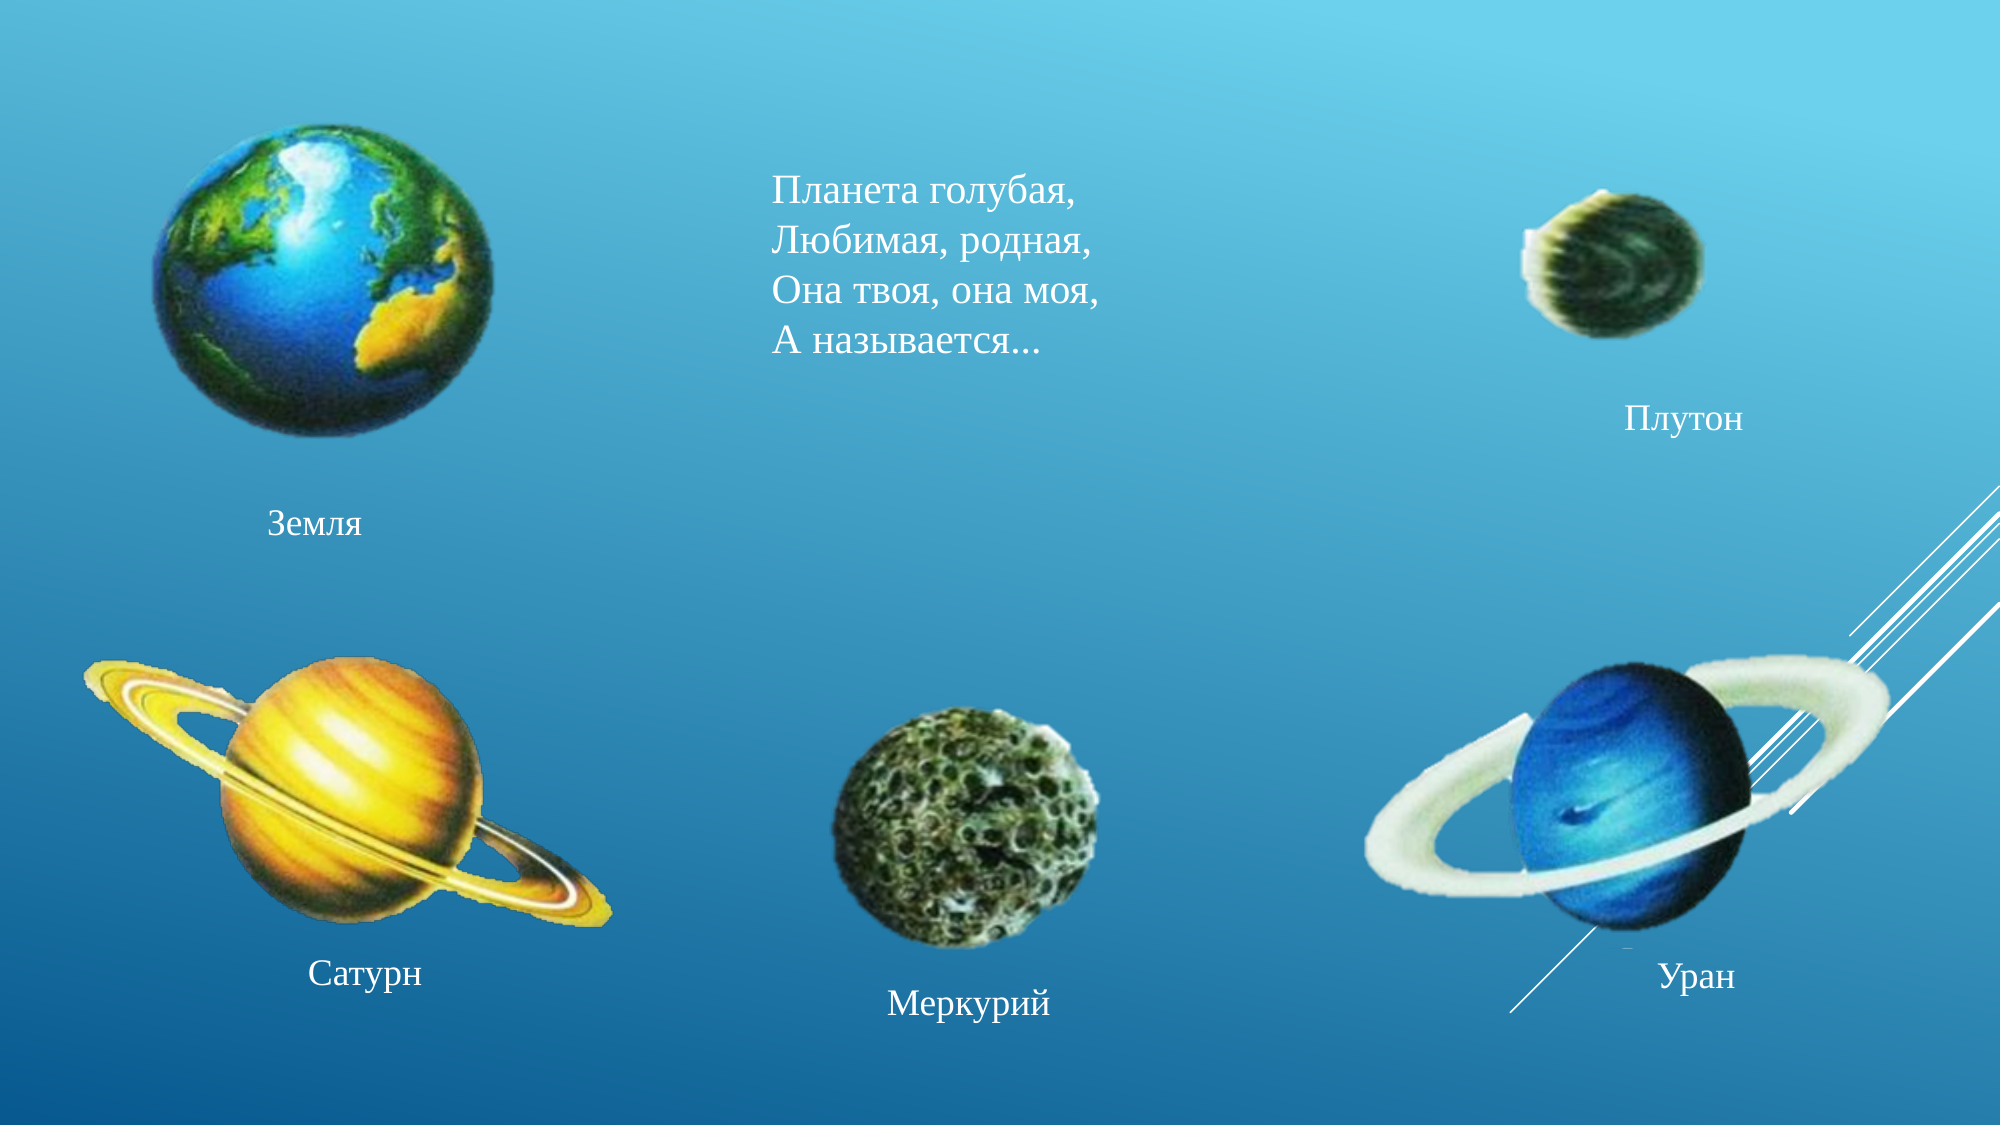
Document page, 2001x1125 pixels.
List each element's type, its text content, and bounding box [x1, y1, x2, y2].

text_box Сатурн [238, 970, 492, 1007]
picture [804, 692, 1133, 964]
text_box Уран [1609, 949, 1783, 1012]
picture [1362, 635, 1902, 949]
text_box Планета голубая, Любимая, родная, Она твоя, она моя, А называется... [756, 154, 1267, 370]
picture [143, 107, 512, 451]
text_box Земля [189, 491, 441, 551]
picture [1472, 148, 1748, 358]
text_box Меркурий [859, 975, 1078, 1026]
picture [79, 635, 618, 970]
text_box Плутон [1511, 379, 1856, 451]
